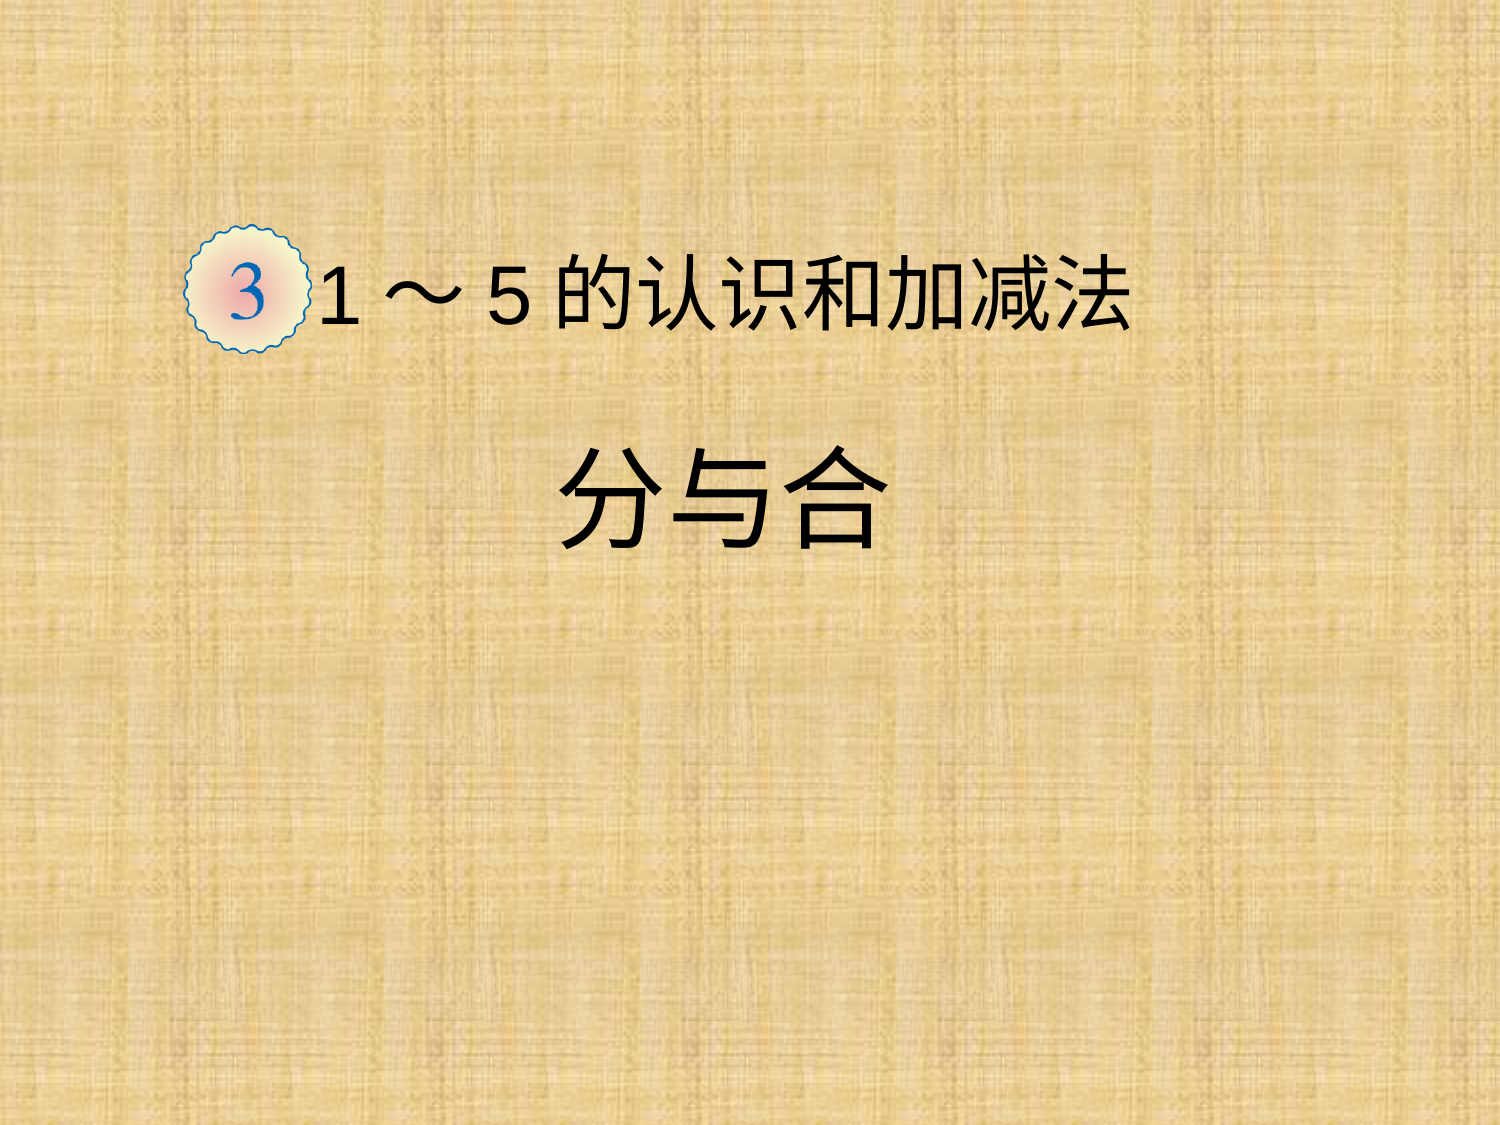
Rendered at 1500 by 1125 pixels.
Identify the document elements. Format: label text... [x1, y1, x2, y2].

picture [0, 0, 1500, 1125]
text_box 分与合 [198, 420, 1249, 575]
text_box 1～5的认识和加减法 [88, 214, 1364, 369]
